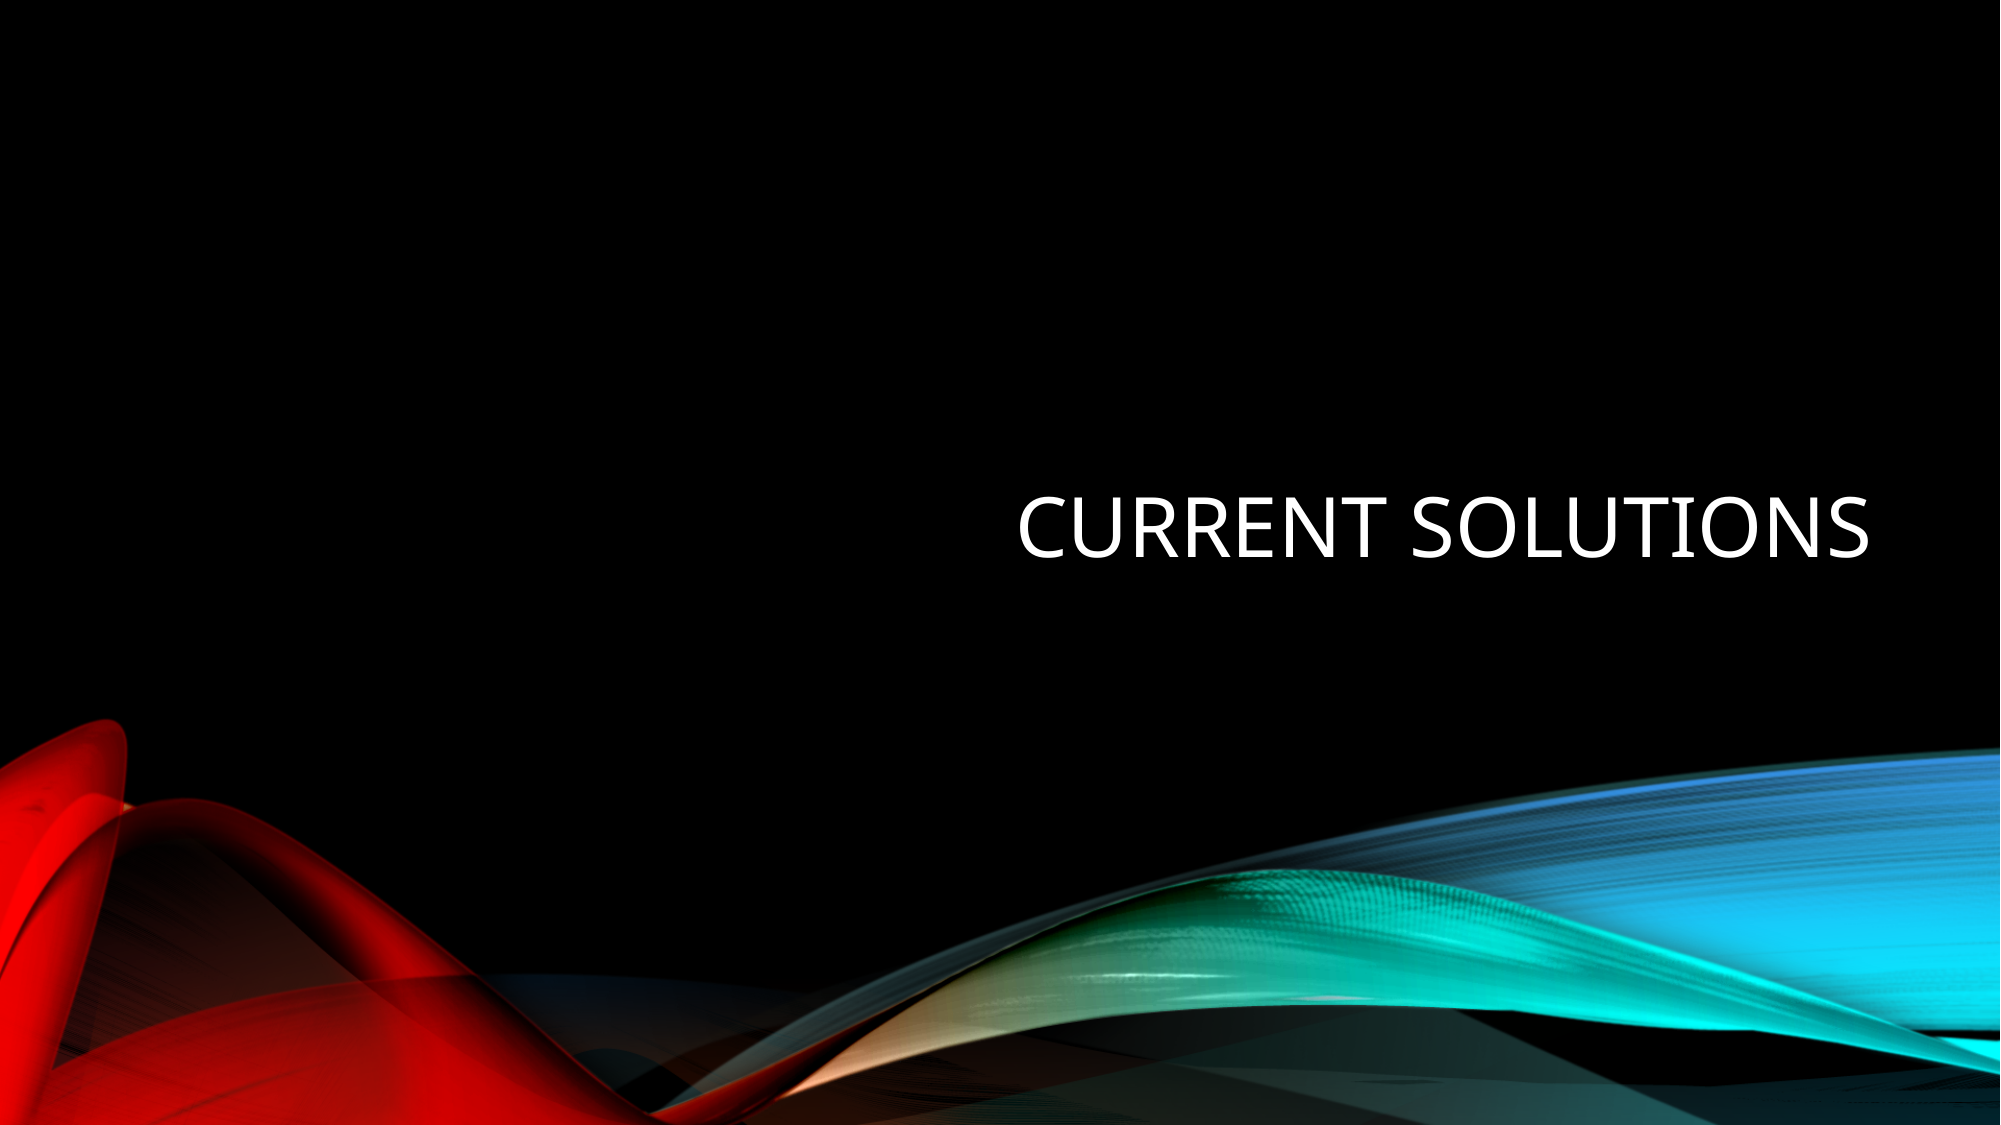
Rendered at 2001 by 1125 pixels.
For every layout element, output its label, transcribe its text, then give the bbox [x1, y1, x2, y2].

title Current Solutions [112, 123, 1888, 584]
picture [0, 717, 2000, 1125]
